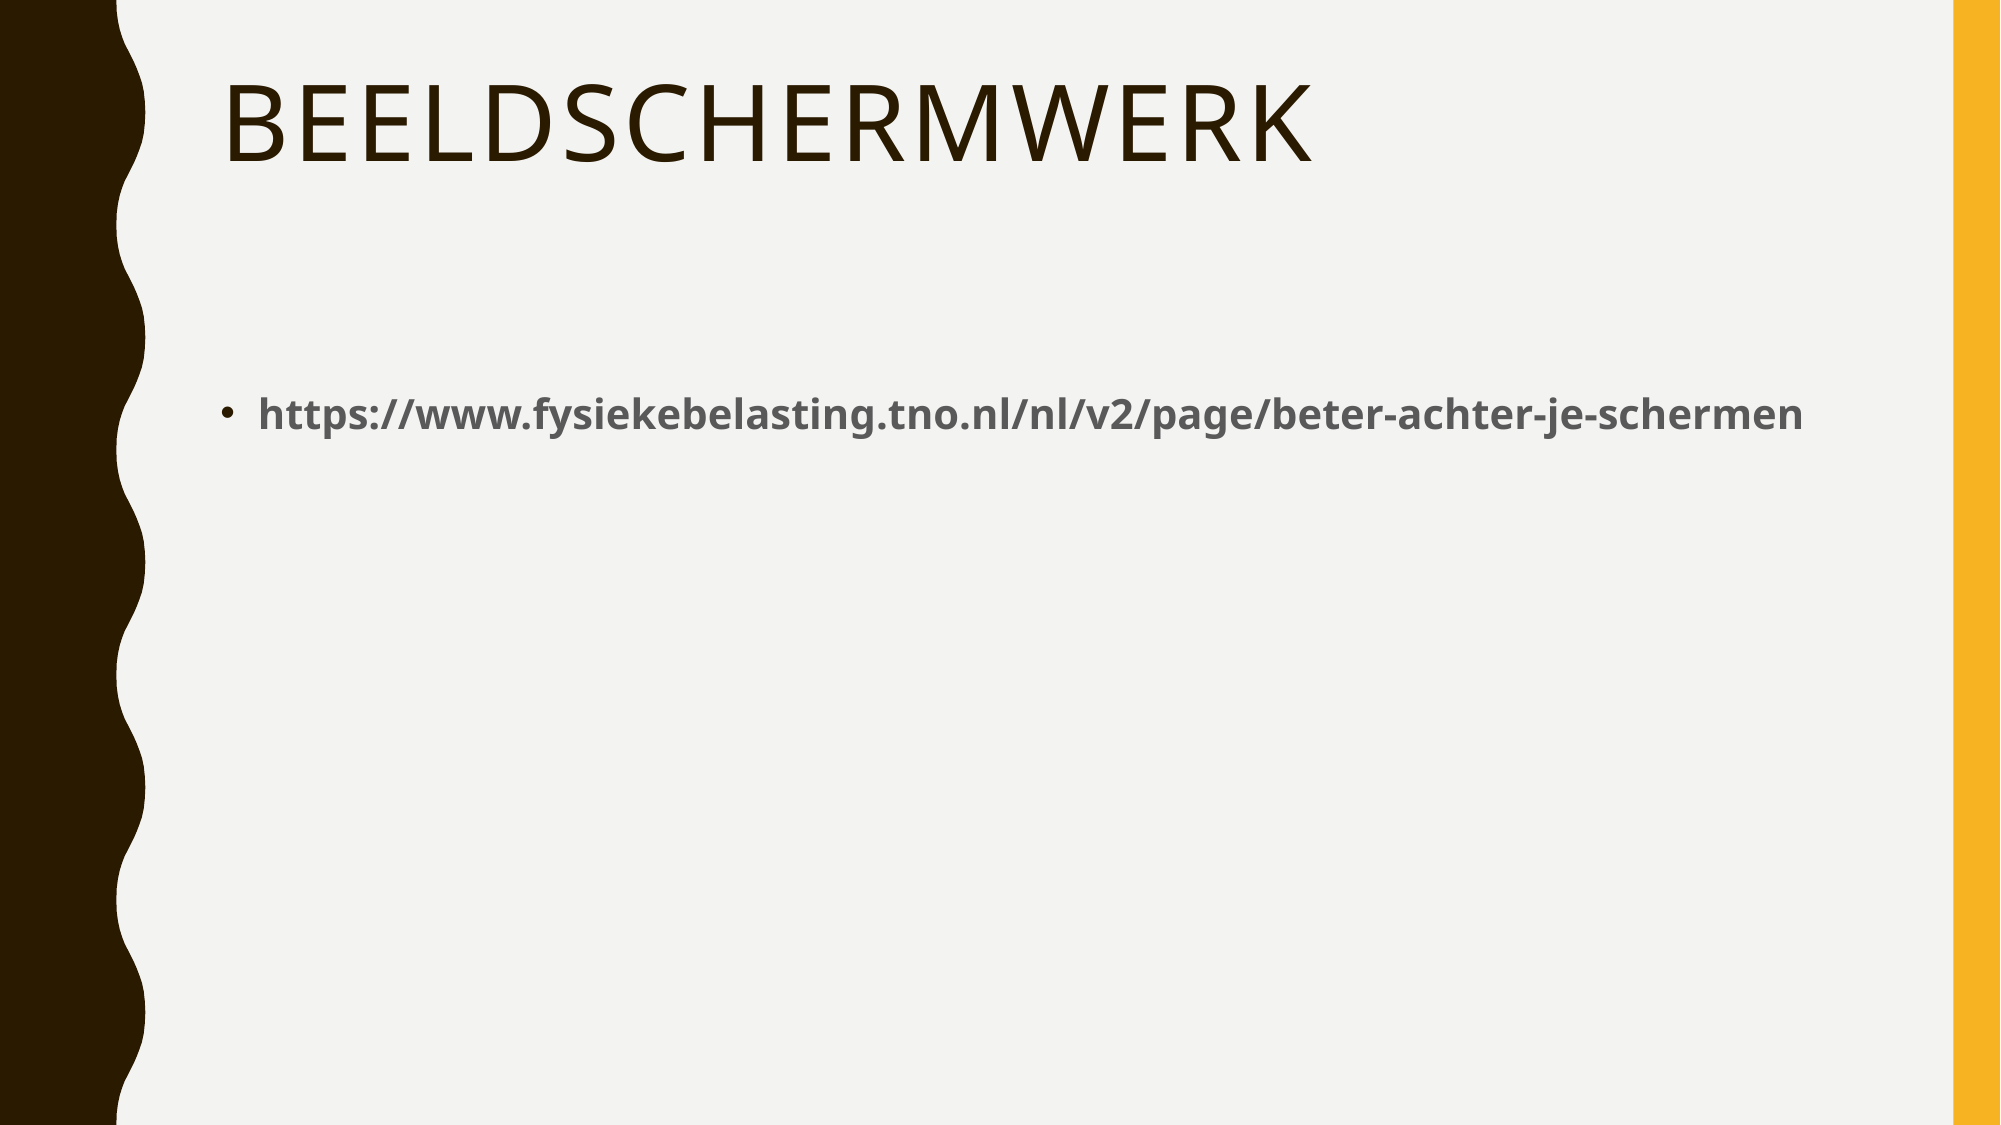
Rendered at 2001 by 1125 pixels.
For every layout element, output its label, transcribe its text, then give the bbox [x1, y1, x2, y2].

title Beeldschermwerk [205, 62, 1875, 308]
list https://www.fysiekebelasting.tno.nl/nl/v2/page/beter-achter-je-schermen [205, 375, 1875, 965]
